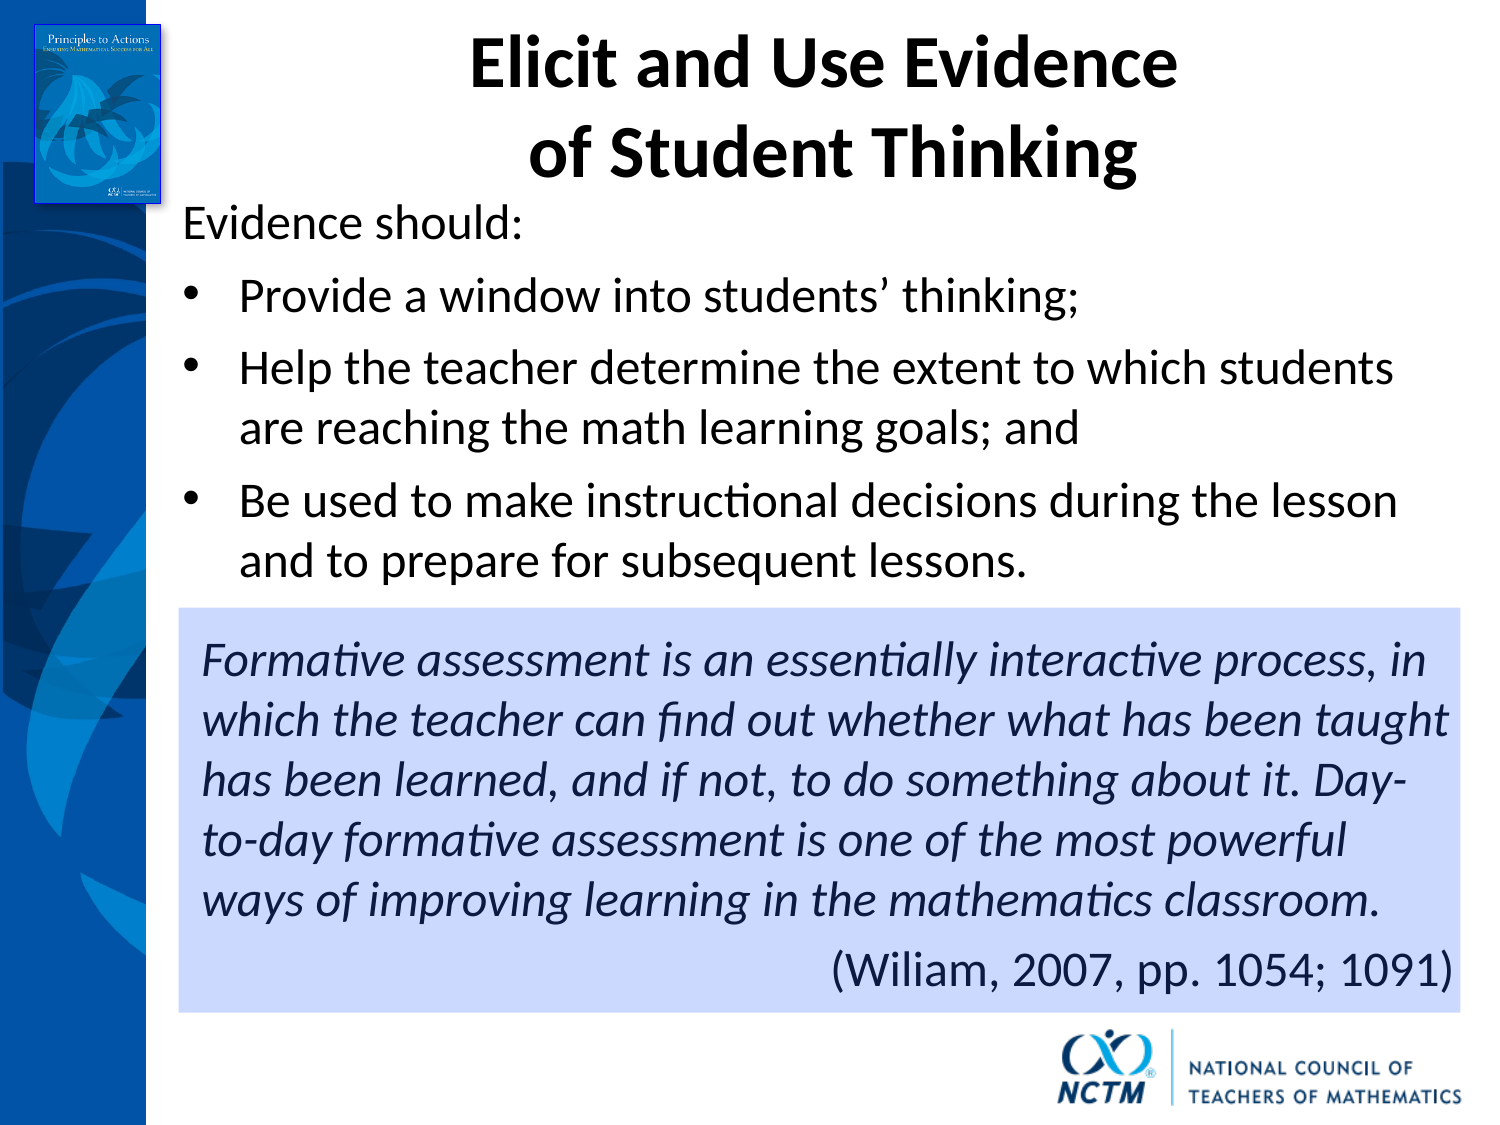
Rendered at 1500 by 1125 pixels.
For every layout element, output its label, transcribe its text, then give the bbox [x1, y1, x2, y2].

text_box [178, 607, 1461, 1013]
title Elicit and Use Evidence of Student Thinking [167, 0, 1500, 206]
picture [0, 0, 146, 1125]
list Evidence should: Provide a window into students’ thinking; Help the teacher determine the extent to which students are reaching the math learning goals; and Be used to make instructional decisions during the lesson and to prepare for subsequent lessons. Formative assessment is an essentially interactive process, in which the teacher can find out whether what has been taught has been learned, and if not, to do something about it. Day-to-day formative assessment is one of the most powerful ways of improving learning in the mathematics classroom. (Wiliam, 2007, pp. 1054; 1091) [167, 206, 1470, 888]
picture [35, 25, 160, 203]
